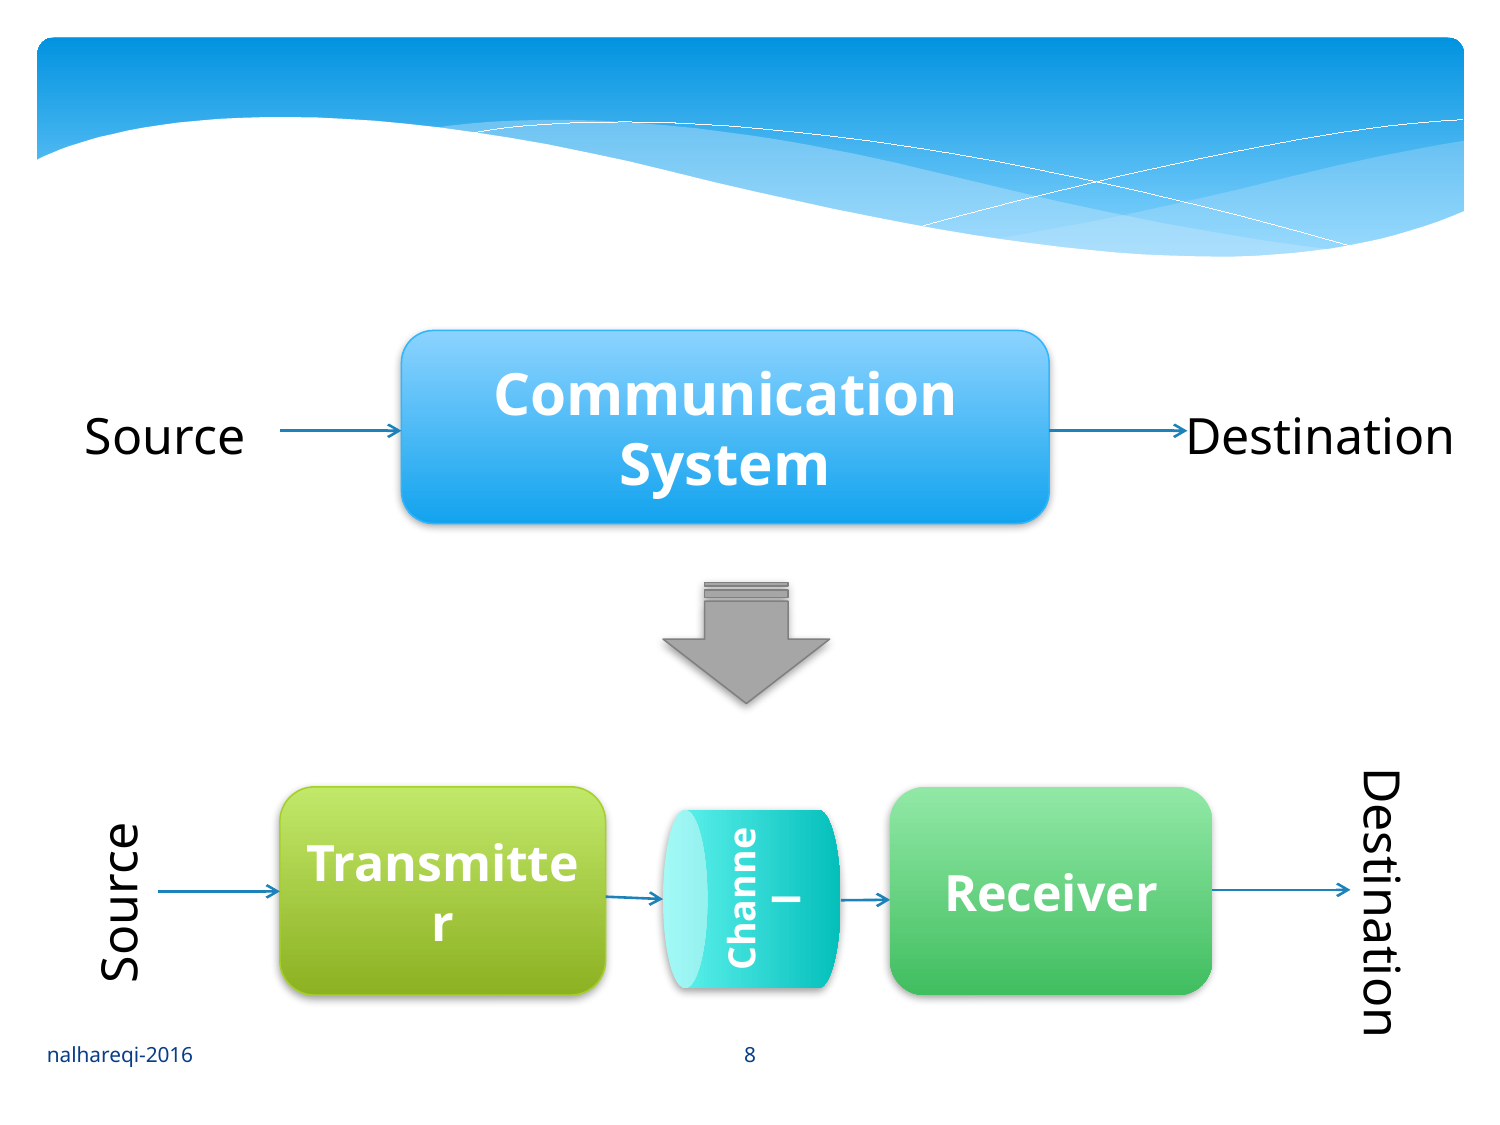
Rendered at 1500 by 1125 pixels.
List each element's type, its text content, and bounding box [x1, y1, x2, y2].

text_box Receiver [890, 786, 1213, 996]
text_box Destination [1346, 752, 1422, 1054]
footer nalhareqi-2016 [31, 1025, 653, 1086]
text_box Transmitter [279, 786, 607, 996]
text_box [605, 896, 708, 900]
text_box [704, 589, 789, 598]
text_box Communication System [400, 329, 1050, 525]
text_box Destination [1170, 396, 1471, 472]
slide_number 8 [654, 1025, 846, 1086]
text_box Channel [662, 810, 841, 989]
text_box Source [70, 396, 261, 472]
text_box [704, 582, 789, 587]
text_box Source [79, 807, 155, 998]
text_box [662, 600, 831, 705]
